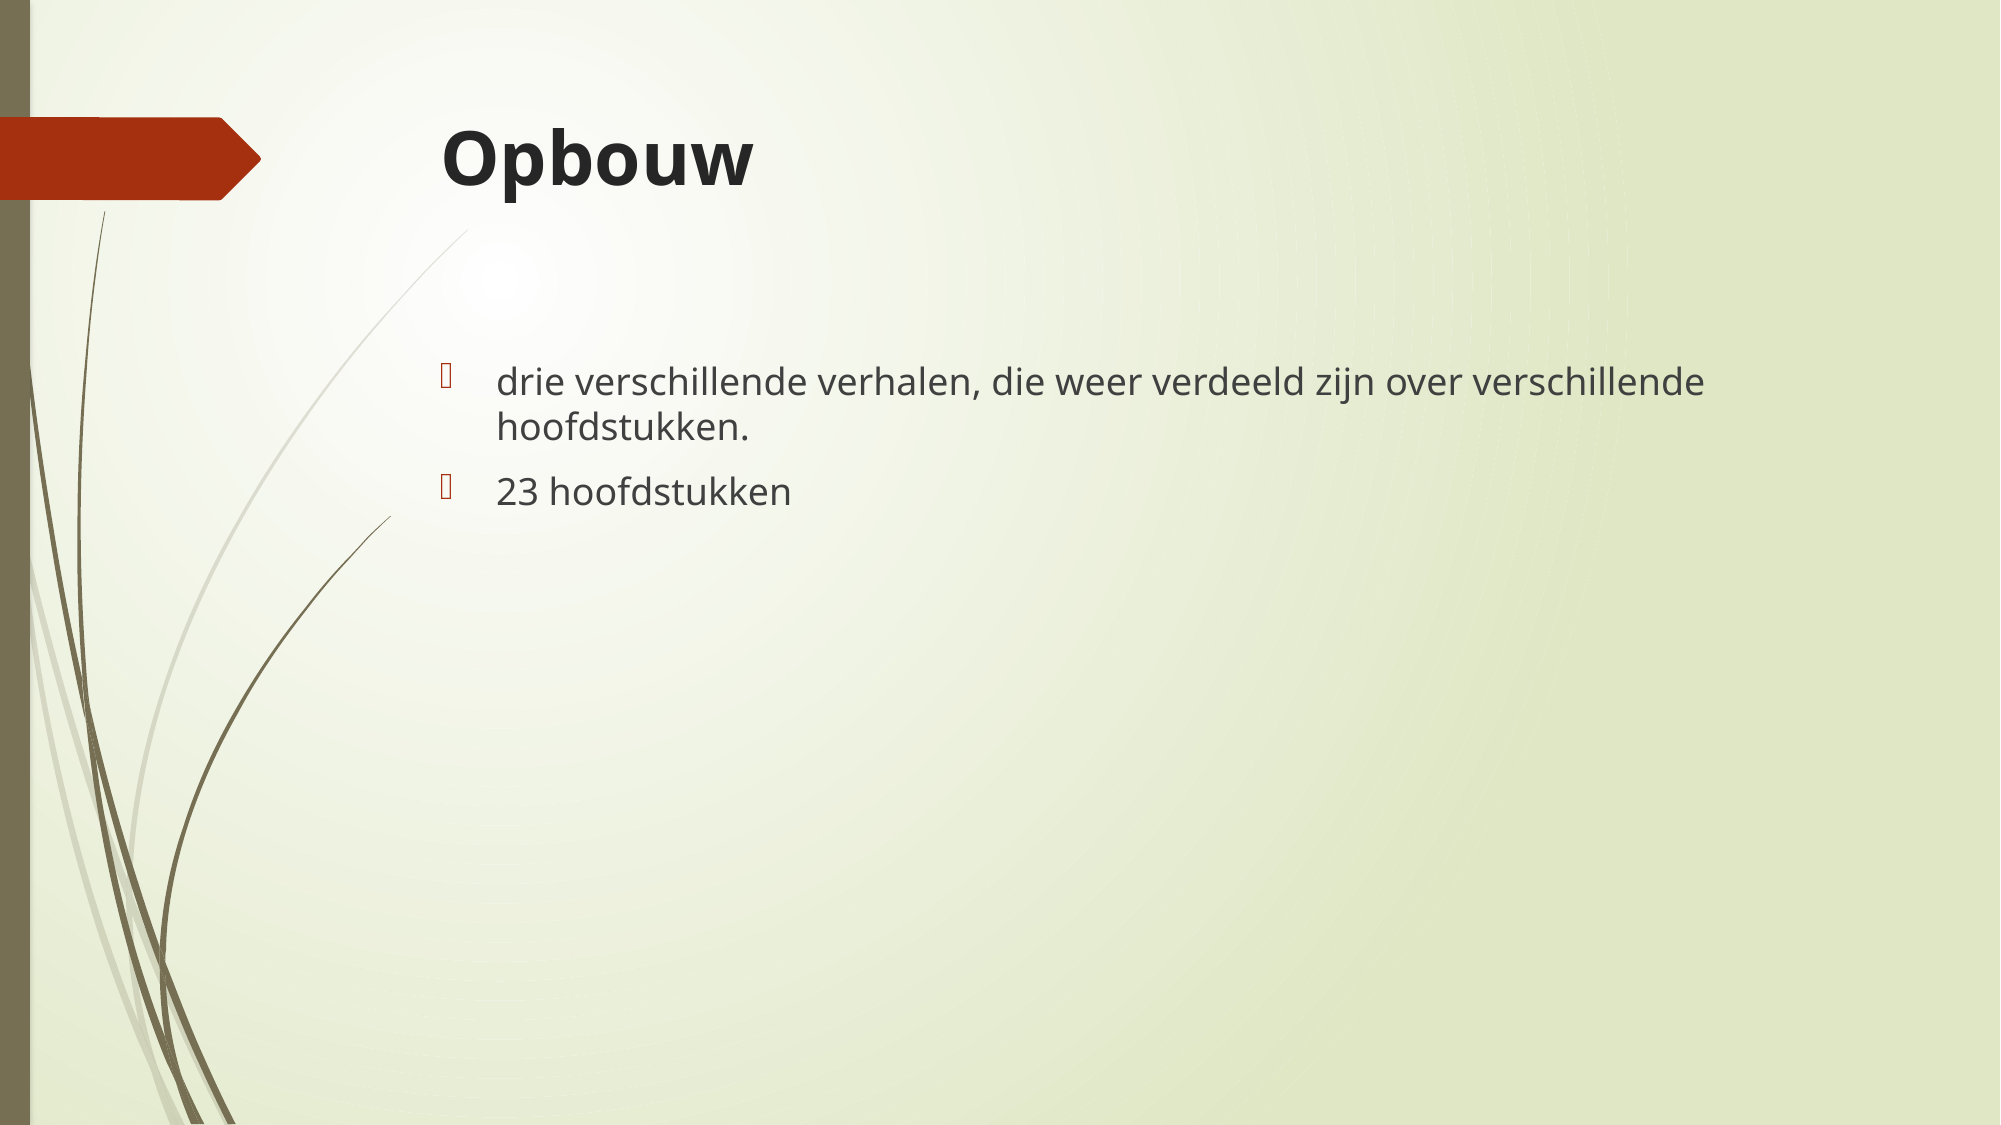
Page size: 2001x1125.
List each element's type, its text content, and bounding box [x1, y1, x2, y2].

title Opbouw [425, 102, 1888, 313]
list drie verschillende verhalen, die weer verdeeld zijn over verschillende hoofdstukken. 23 hoofdstukken [424, 350, 1888, 970]
